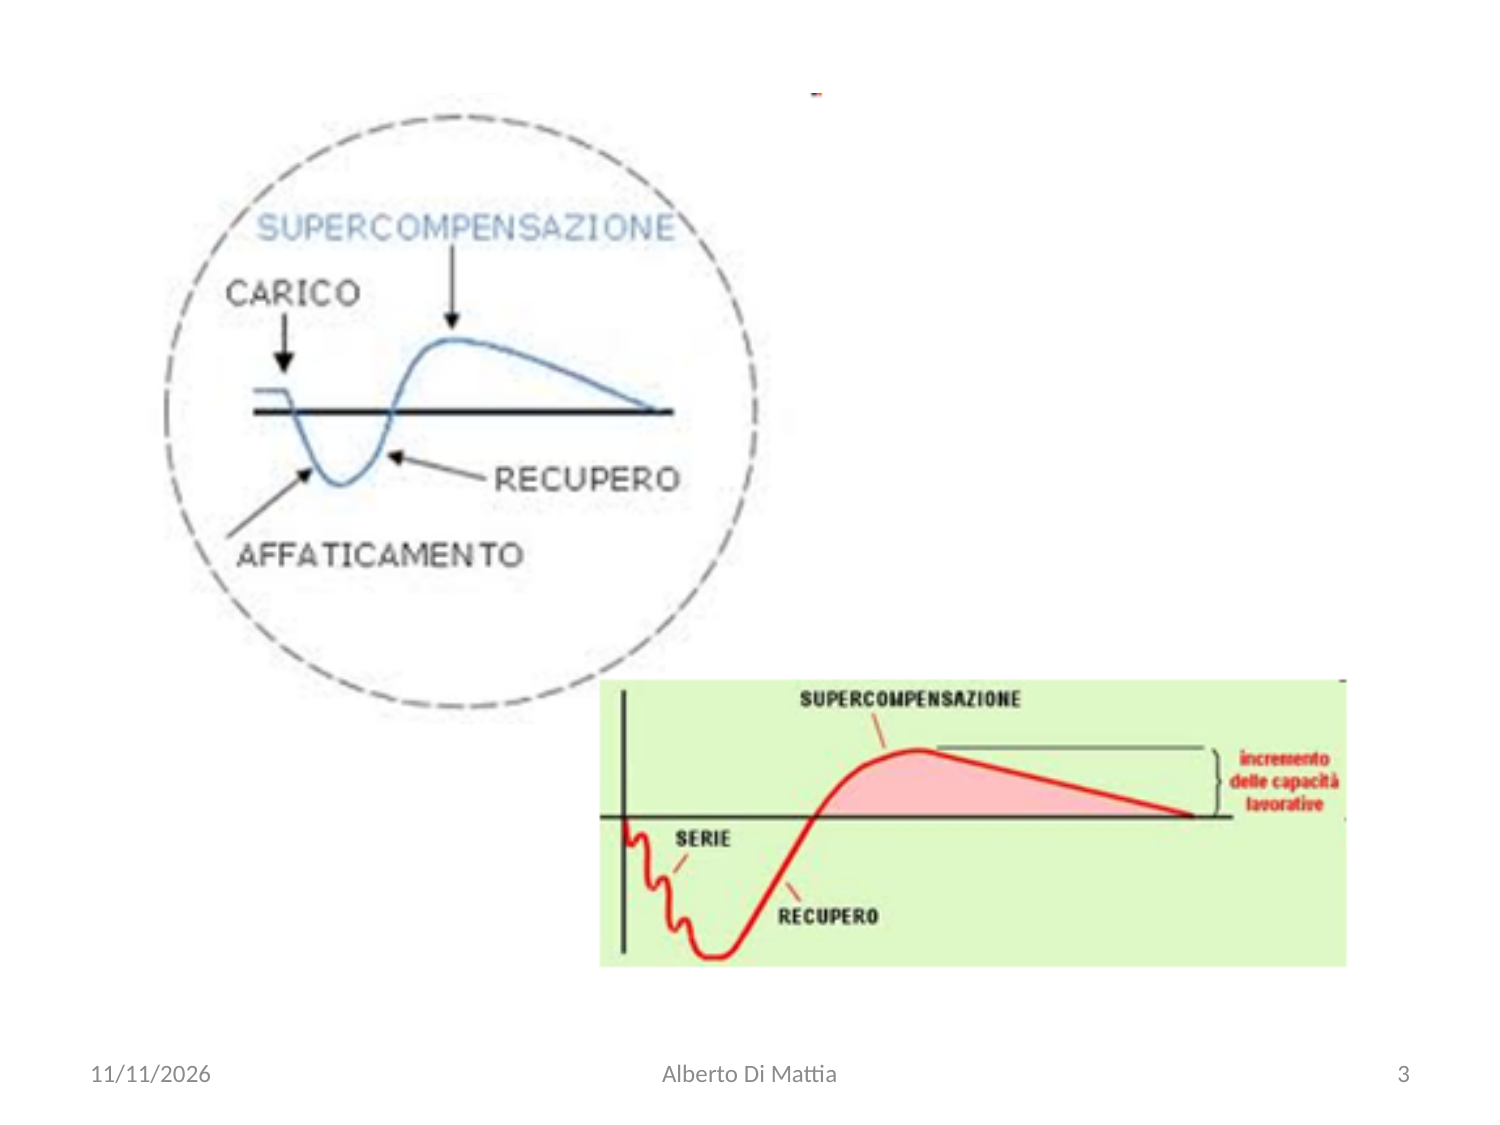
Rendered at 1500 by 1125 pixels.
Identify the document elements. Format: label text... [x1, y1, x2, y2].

footer Alberto Di Mattia [512, 1042, 988, 1103]
slide_number 3 [1074, 1042, 1425, 1103]
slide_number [75, 1042, 425, 1103]
picture [123, 92, 1377, 1033]
